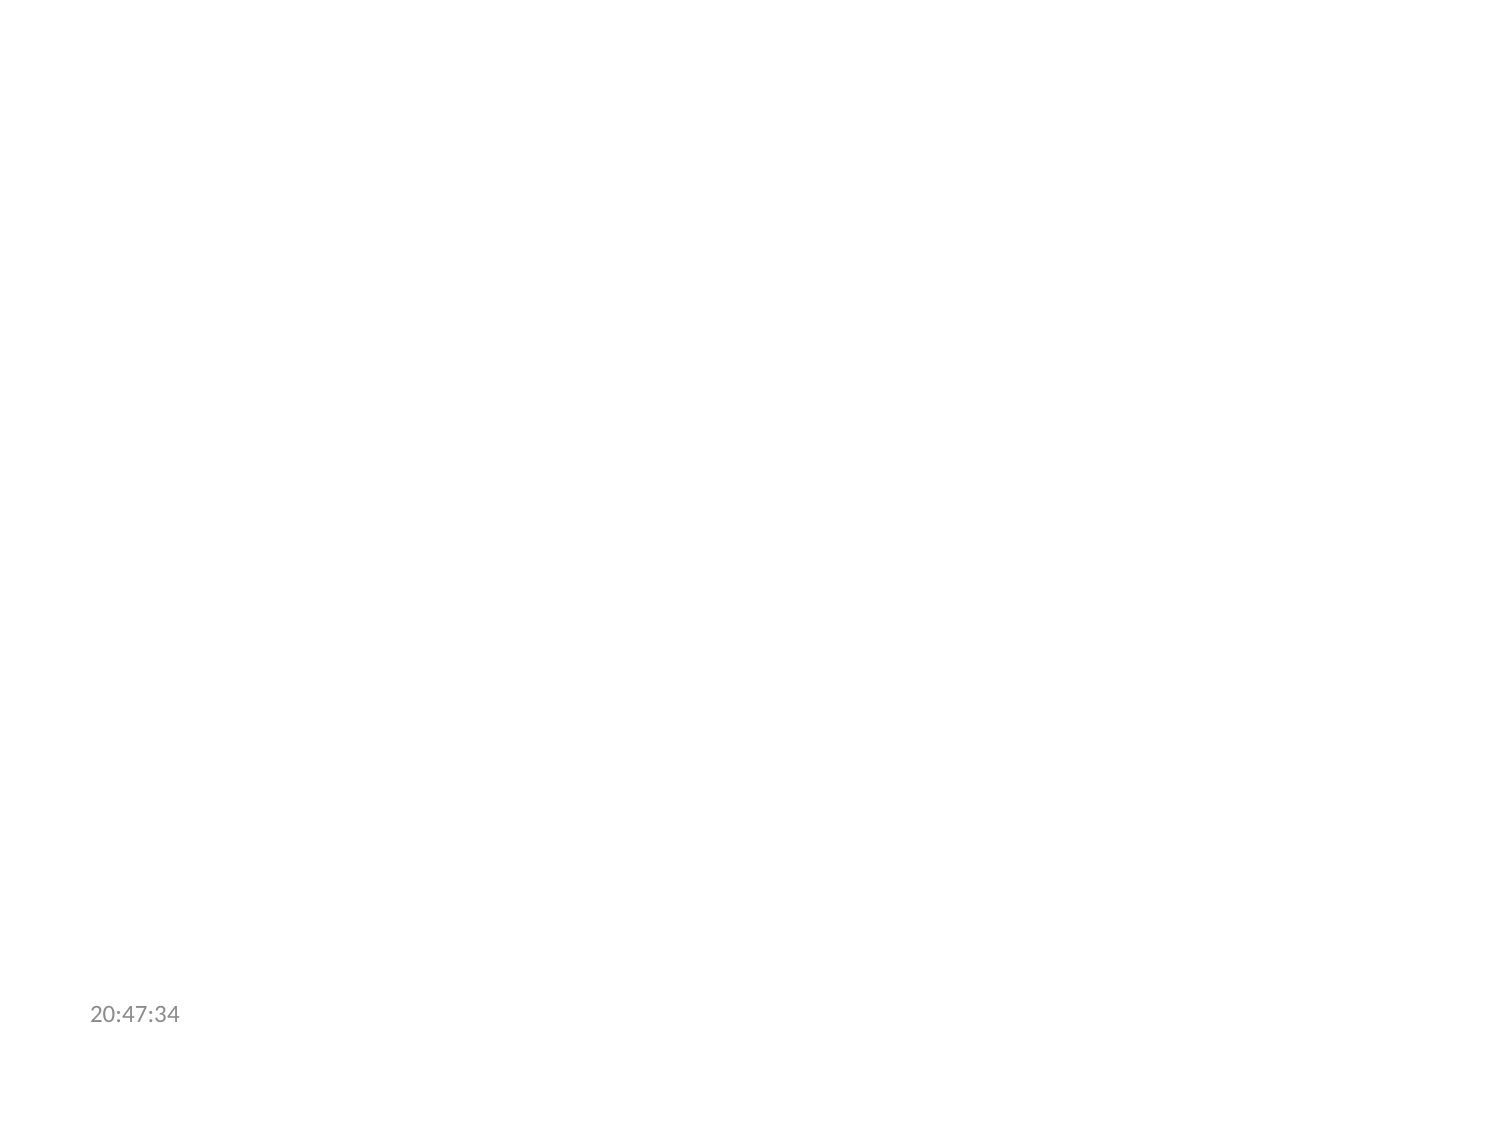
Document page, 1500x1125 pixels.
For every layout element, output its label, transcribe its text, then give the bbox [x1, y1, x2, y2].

text_box 15:35:09 [75, 982, 425, 1043]
